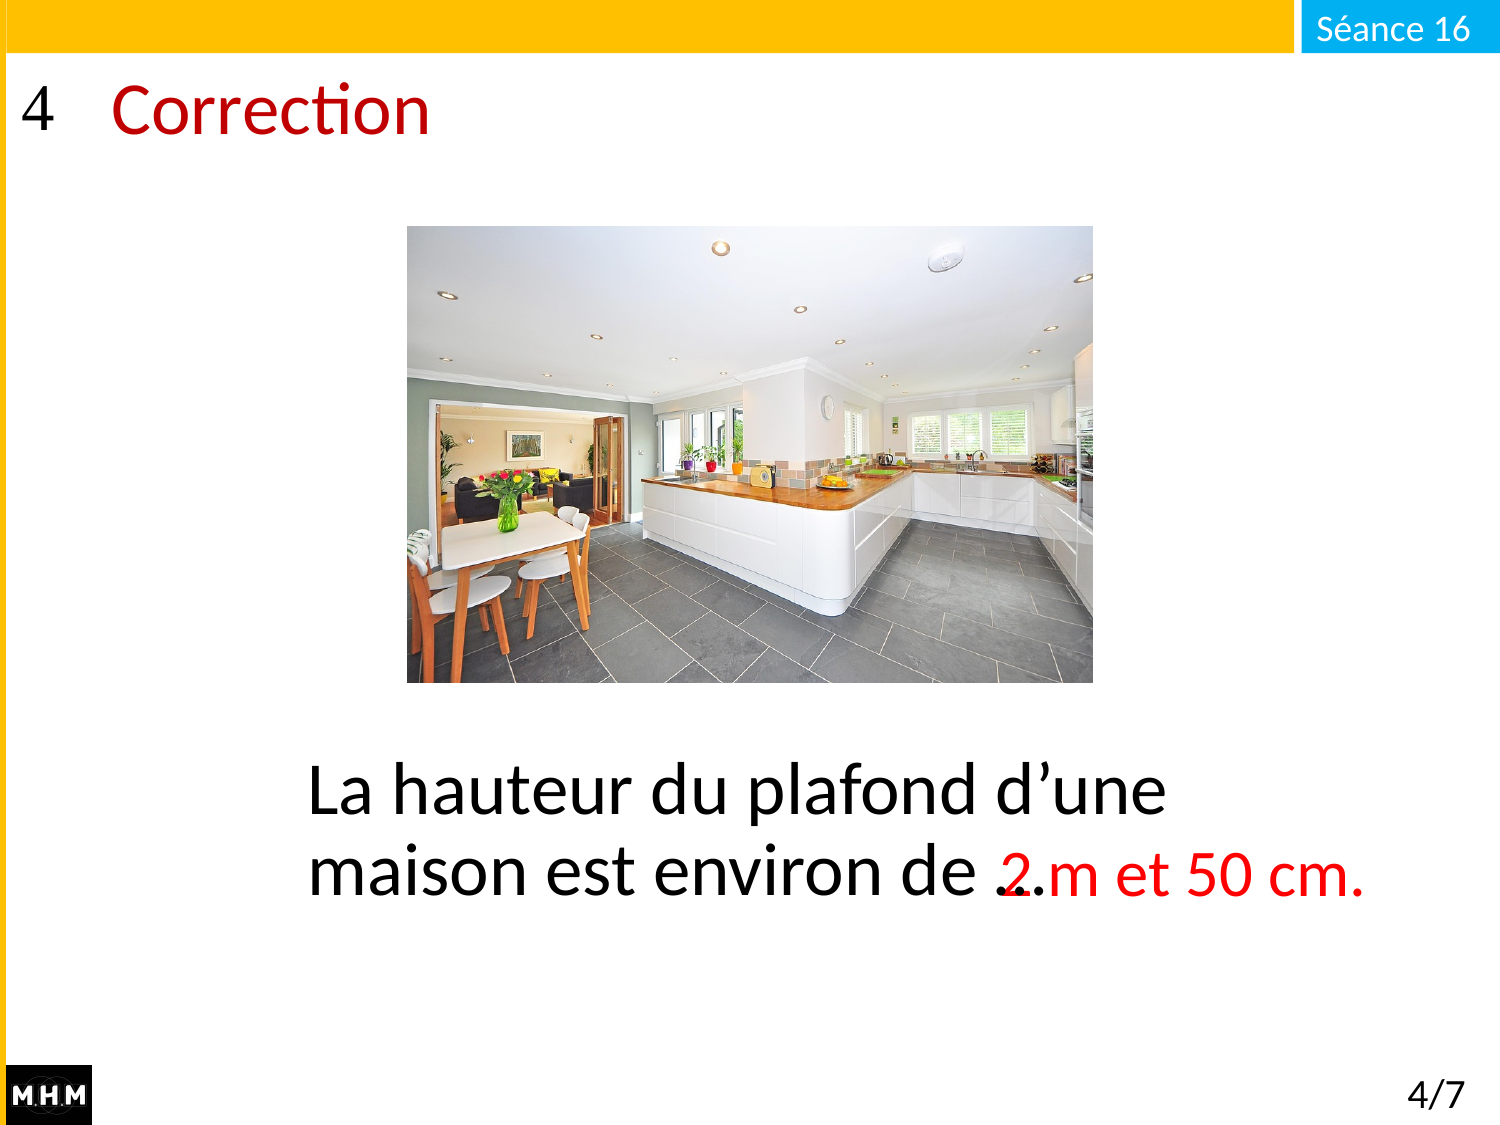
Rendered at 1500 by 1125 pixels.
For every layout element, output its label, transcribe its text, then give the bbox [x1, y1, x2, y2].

text_box La hauteur du plafond d’une maison est environ de … [292, 699, 1282, 963]
picture [407, 226, 1093, 683]
list 4/7 [1373, 1064, 1500, 1125]
text_box 2 m et 50 cm. [1282, 830, 1500, 919]
picture [6, 1065, 92, 1125]
title Correction [96, 60, 1391, 160]
